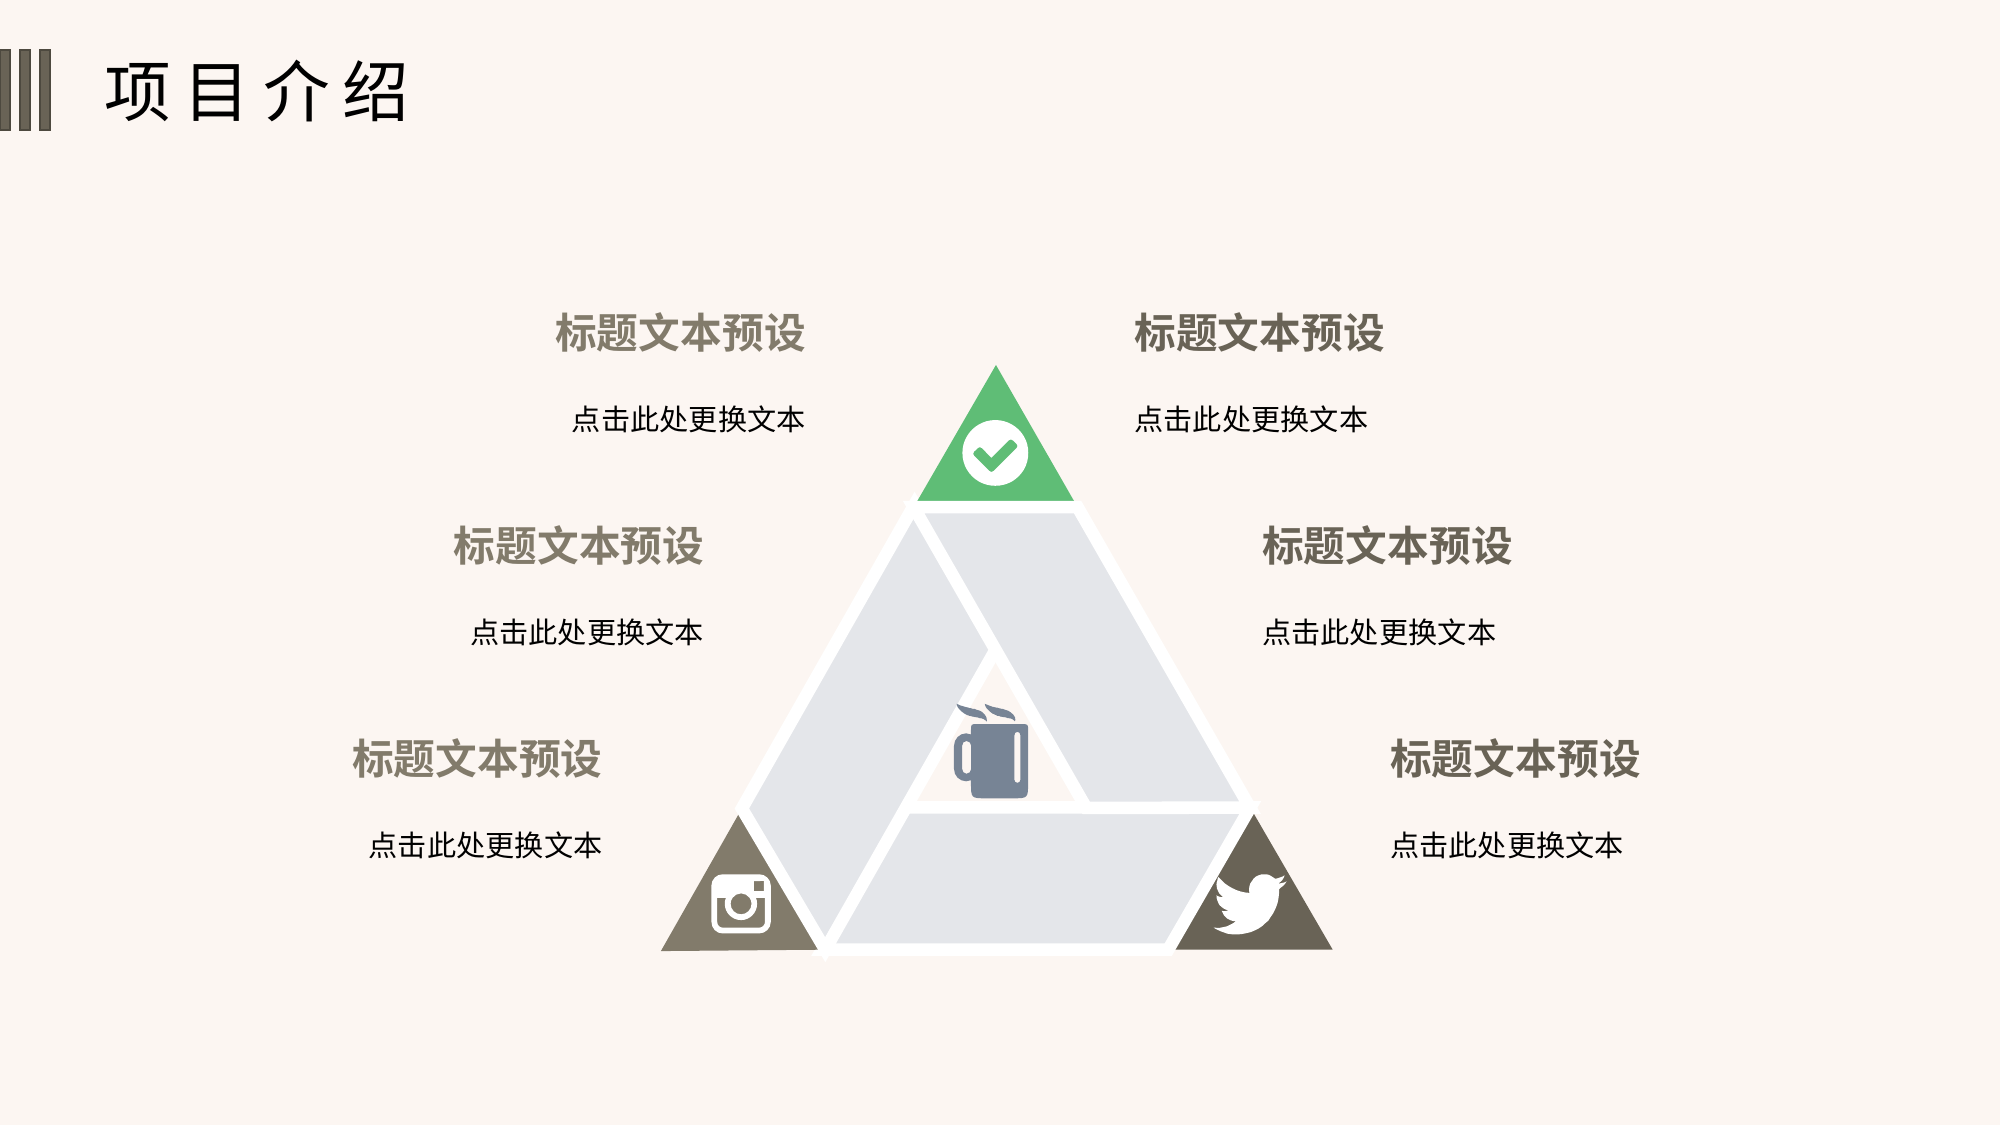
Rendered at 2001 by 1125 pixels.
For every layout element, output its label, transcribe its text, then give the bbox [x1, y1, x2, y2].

text_box 项目介绍 [90, 41, 530, 137]
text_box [0, 49, 50, 131]
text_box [219, 306, 1782, 997]
